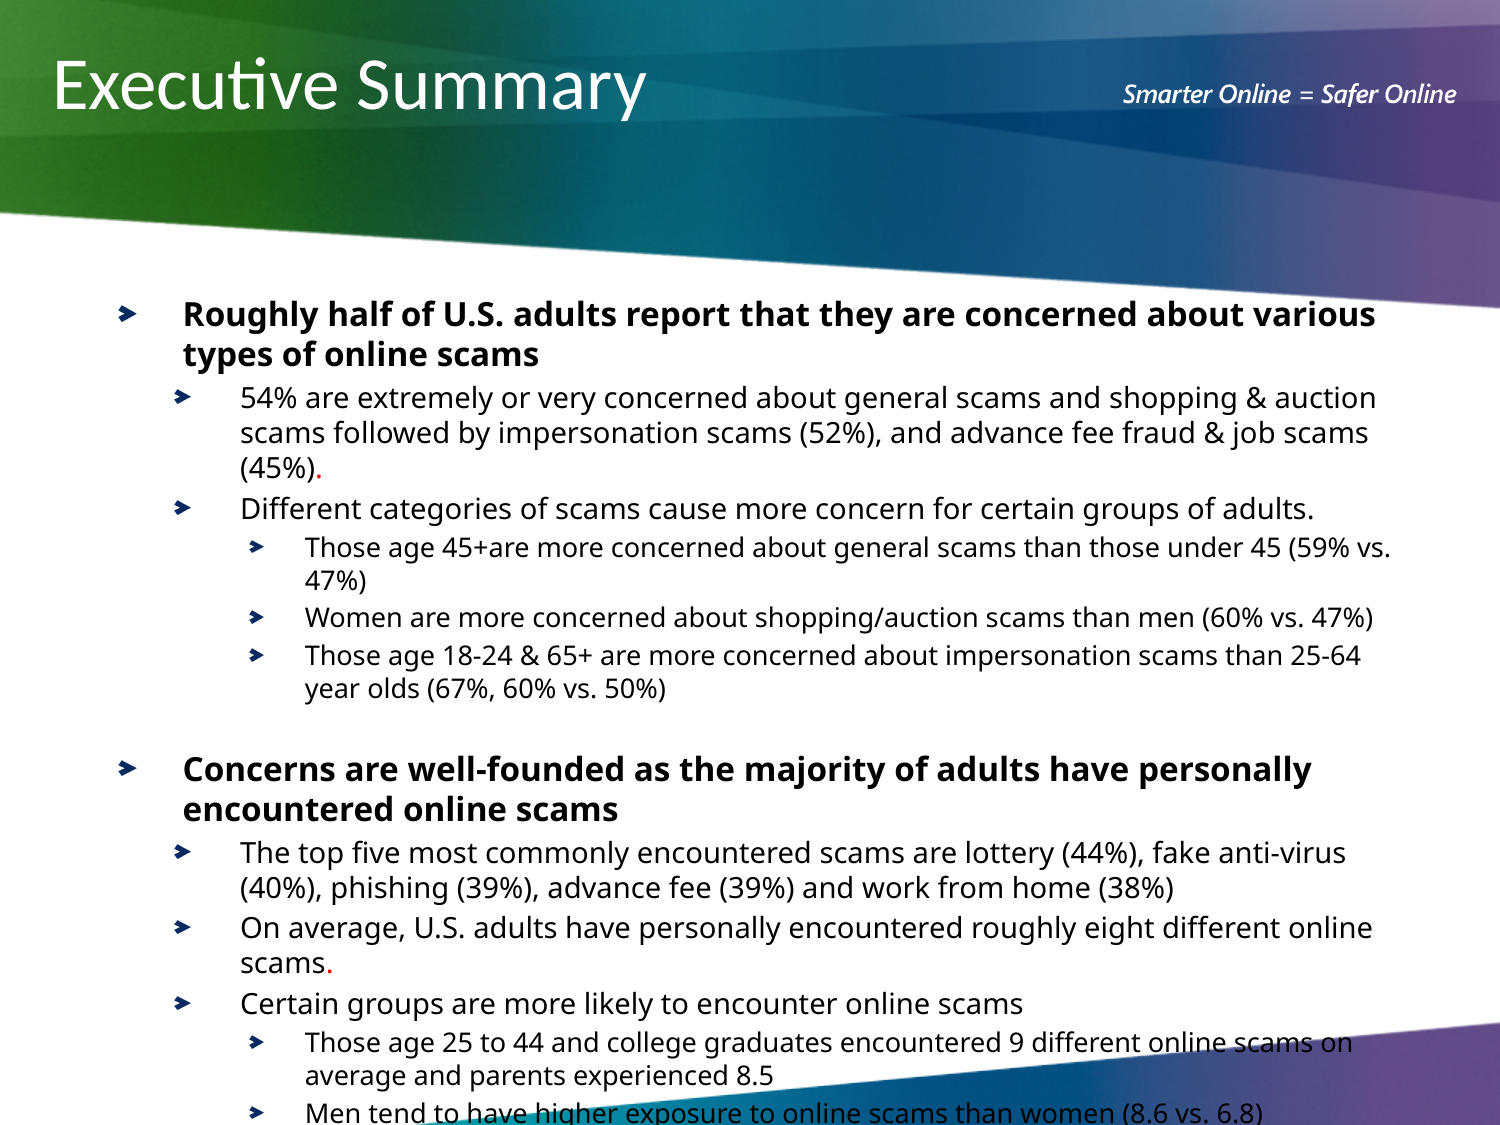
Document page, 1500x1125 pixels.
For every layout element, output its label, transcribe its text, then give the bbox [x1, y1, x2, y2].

picture [1116, 77, 1463, 113]
picture [862, 1108, 868, 1117]
picture [0, 0, 1500, 1125]
title Executive Summary [37, 37, 1500, 226]
list Roughly half of U.S. adults report that they are concerned about various types of online scams 54% are extremely or very concerned about general scams and shopping & auction scams followed by impersonation scams (52%), and advance fee fraud & job scams (45%). Different categories of scams cause more concern for certain groups of adults. Those age 45+are more concerned about general scams than those under 45 (59% vs. 47%) Women are more concerned about shopping/auction scams than men (60% vs. 47%) Those age 18-24 & 65+ are more concerned about impersonation scams than 25-64 year olds (67%, 60% vs. 50%) Concerns are well-founded as the majority of adults have personally encountered online scams The top five most commonly encountered scams are lottery (44%), fake anti-virus (40%), phishing (39%), advance fee (39%) and work from home (38%) On average, U.S. adults have personally encountered roughly eight different online scams. Certain groups are more likely to encounter online scams Those age 25 to 44 and college graduates encountered 9 different online scams on average and parents experienced 8.5 Men tend to have higher exposure to online scams than women (8.6 vs. 6.8) [37, 285, 1426, 1081]
